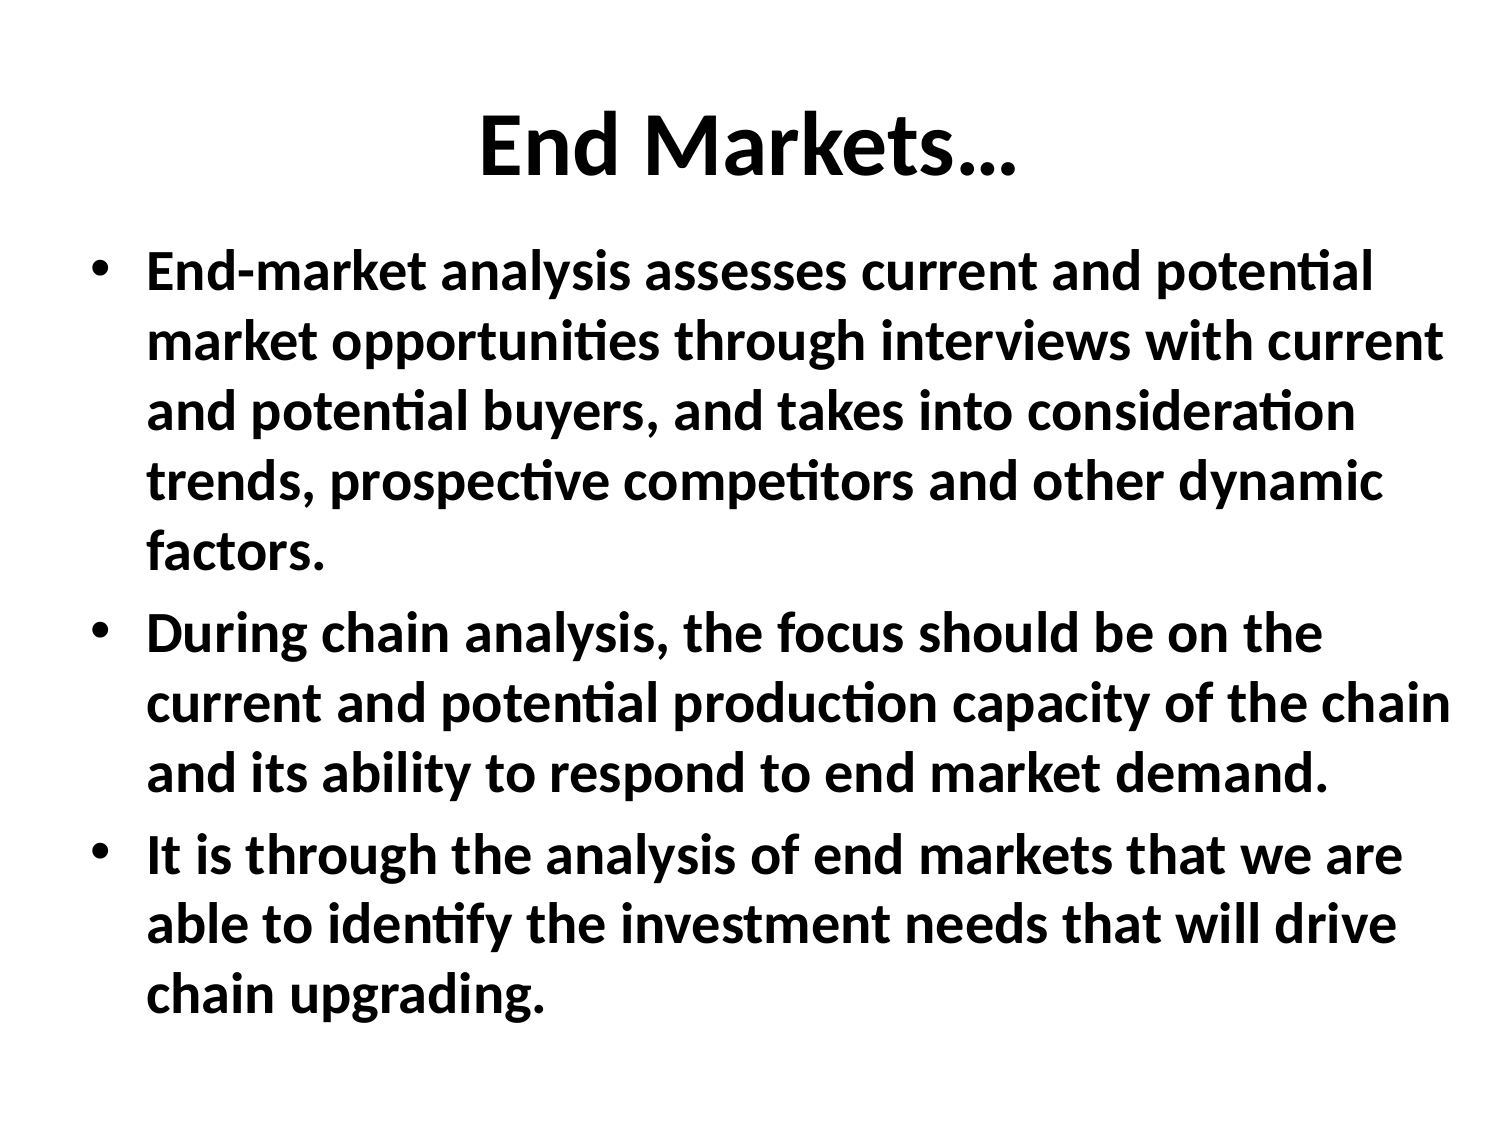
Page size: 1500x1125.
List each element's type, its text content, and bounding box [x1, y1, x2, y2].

title End Markets… [75, 45, 1425, 224]
list End-market analysis assesses current and potential market opportunities through interviews with current and potential buyers, and takes into consideration trends, prospective competitors and other dynamic factors. During chain analysis, the focus should be on the current and potential production capacity of the chain and its ability to respond to end market demand. It is through the analysis of end markets that we are able to identify the investment needs that will drive chain upgrading. [75, 224, 1475, 1005]
